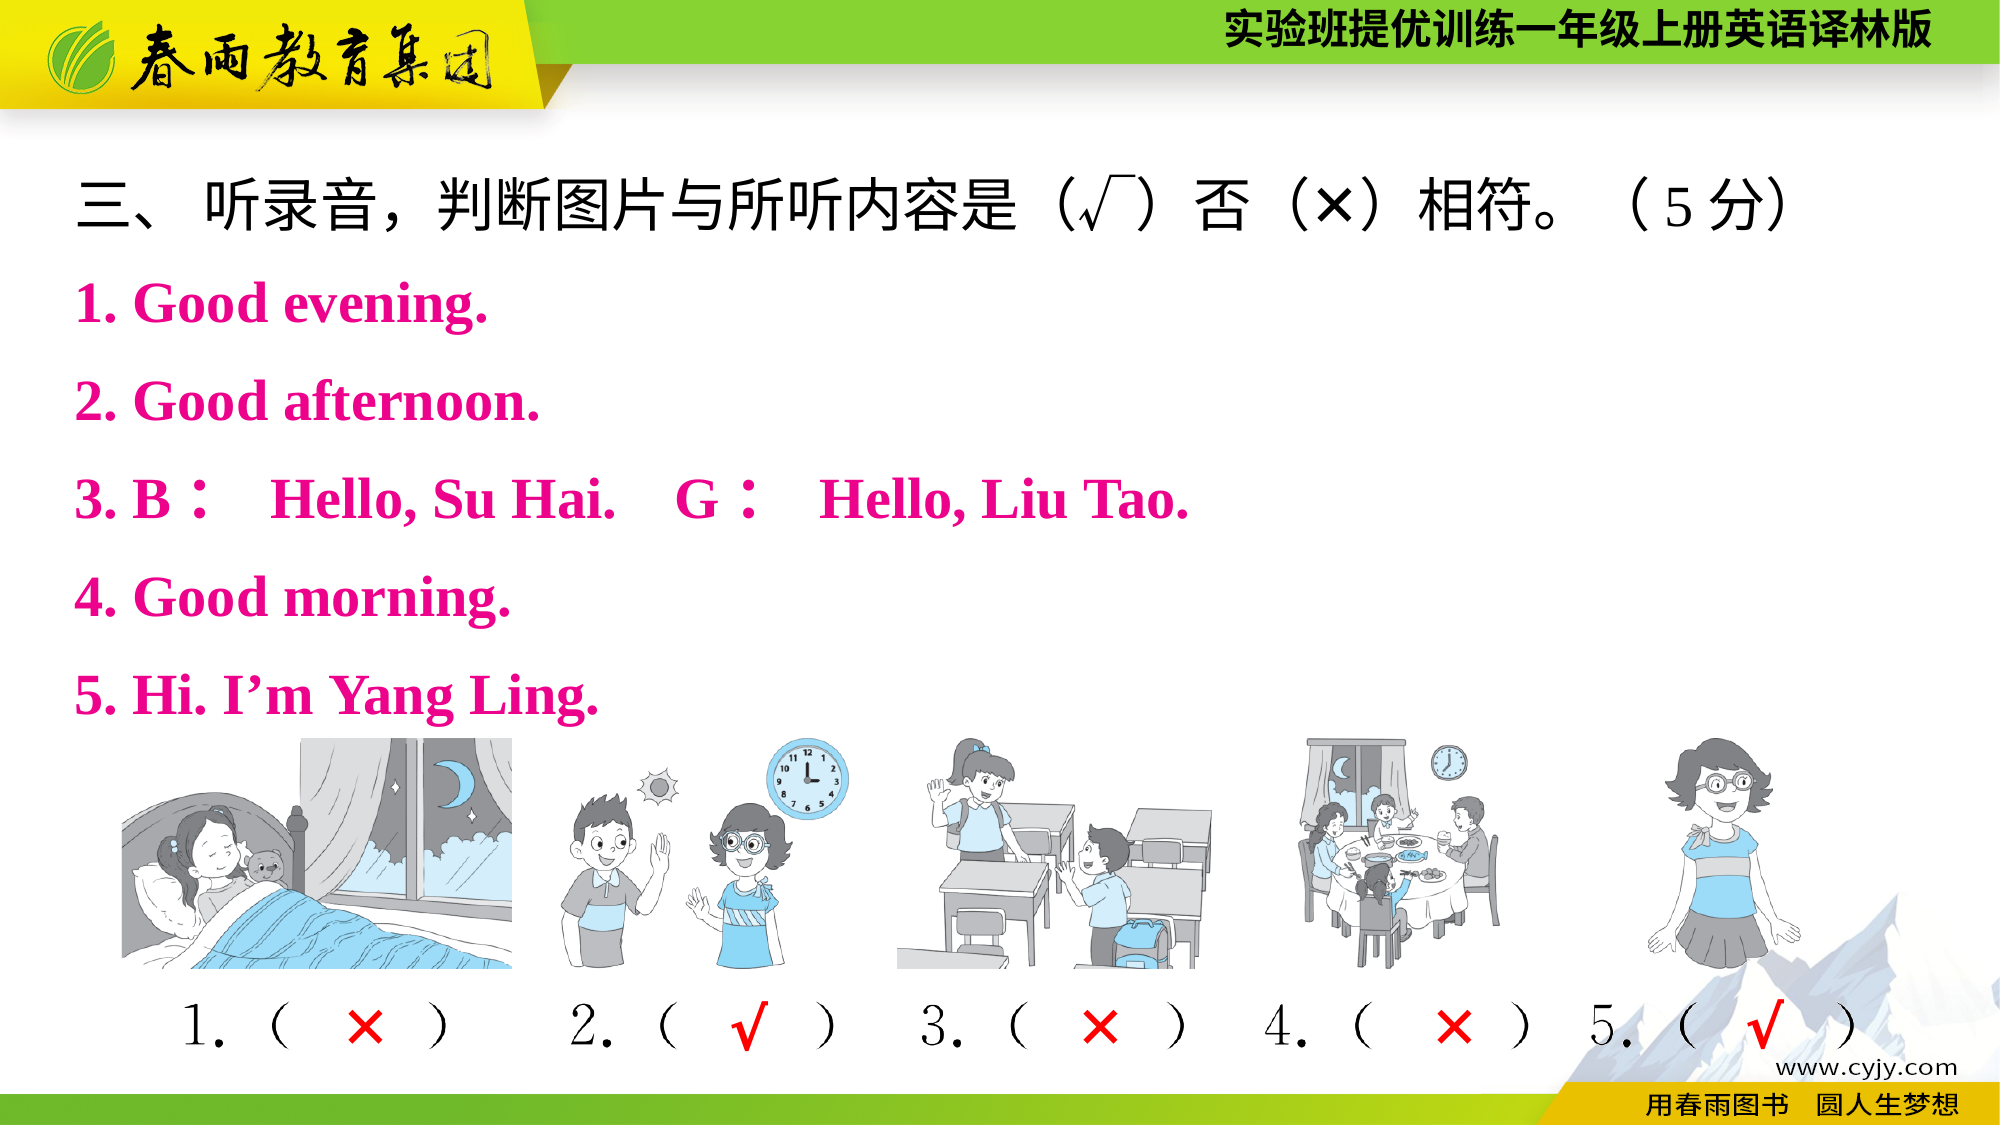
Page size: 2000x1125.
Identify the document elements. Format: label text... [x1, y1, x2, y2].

picture [0, 0, 2000, 1125]
list 三、 听录音，判断图片与所听内容是（√）否（✕）相符。（5分） [59, 125, 1944, 228]
text_box 1. Good evening. 2. Good afternoon. 3. B： Hello, Su Hai. G： Hello, Liu Tao. 4. Good morning. 5. Hi. I’m Yang Ling. [59, 228, 1944, 734]
